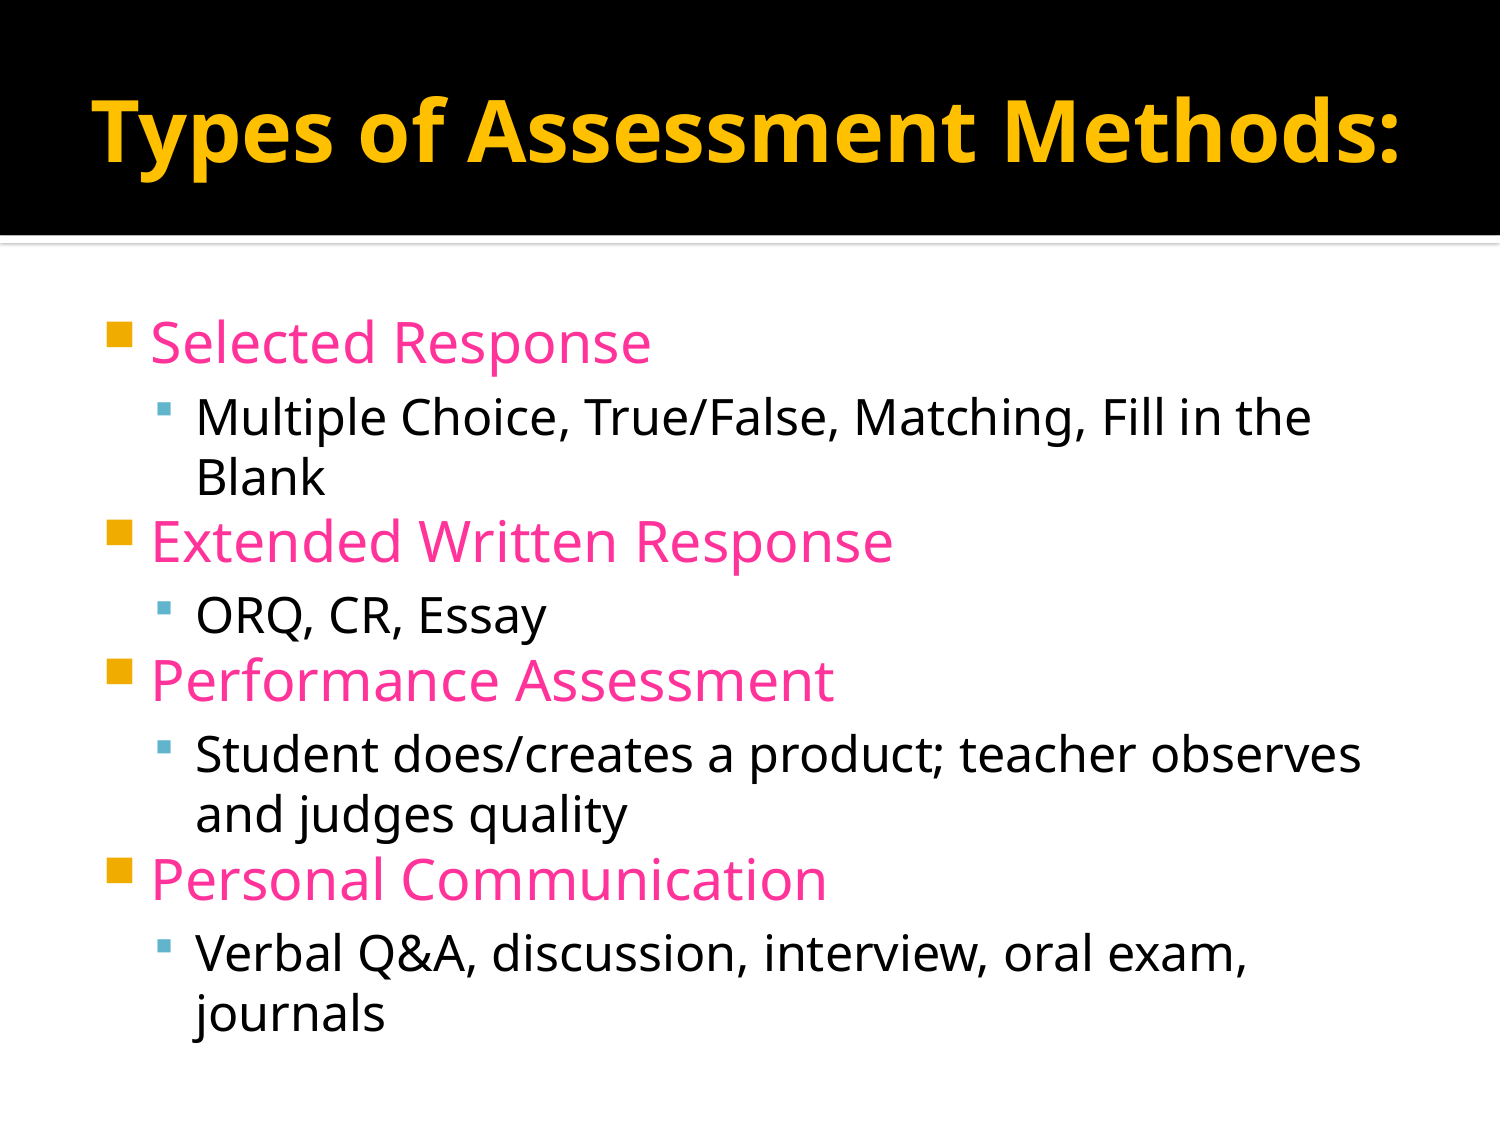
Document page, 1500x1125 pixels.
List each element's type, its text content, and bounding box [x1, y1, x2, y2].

title Types of Assessment Methods: [75, 25, 1425, 231]
list Selected Response Multiple Choice, True/False, Matching, Fill in the Blank Extended Written Response ORQ, CR, Essay Performance Assessment Student does/creates a product; teacher observes and judges quality Personal Communication Verbal Q&A, discussion, interview, oral exam, journals [75, 291, 1425, 1050]
